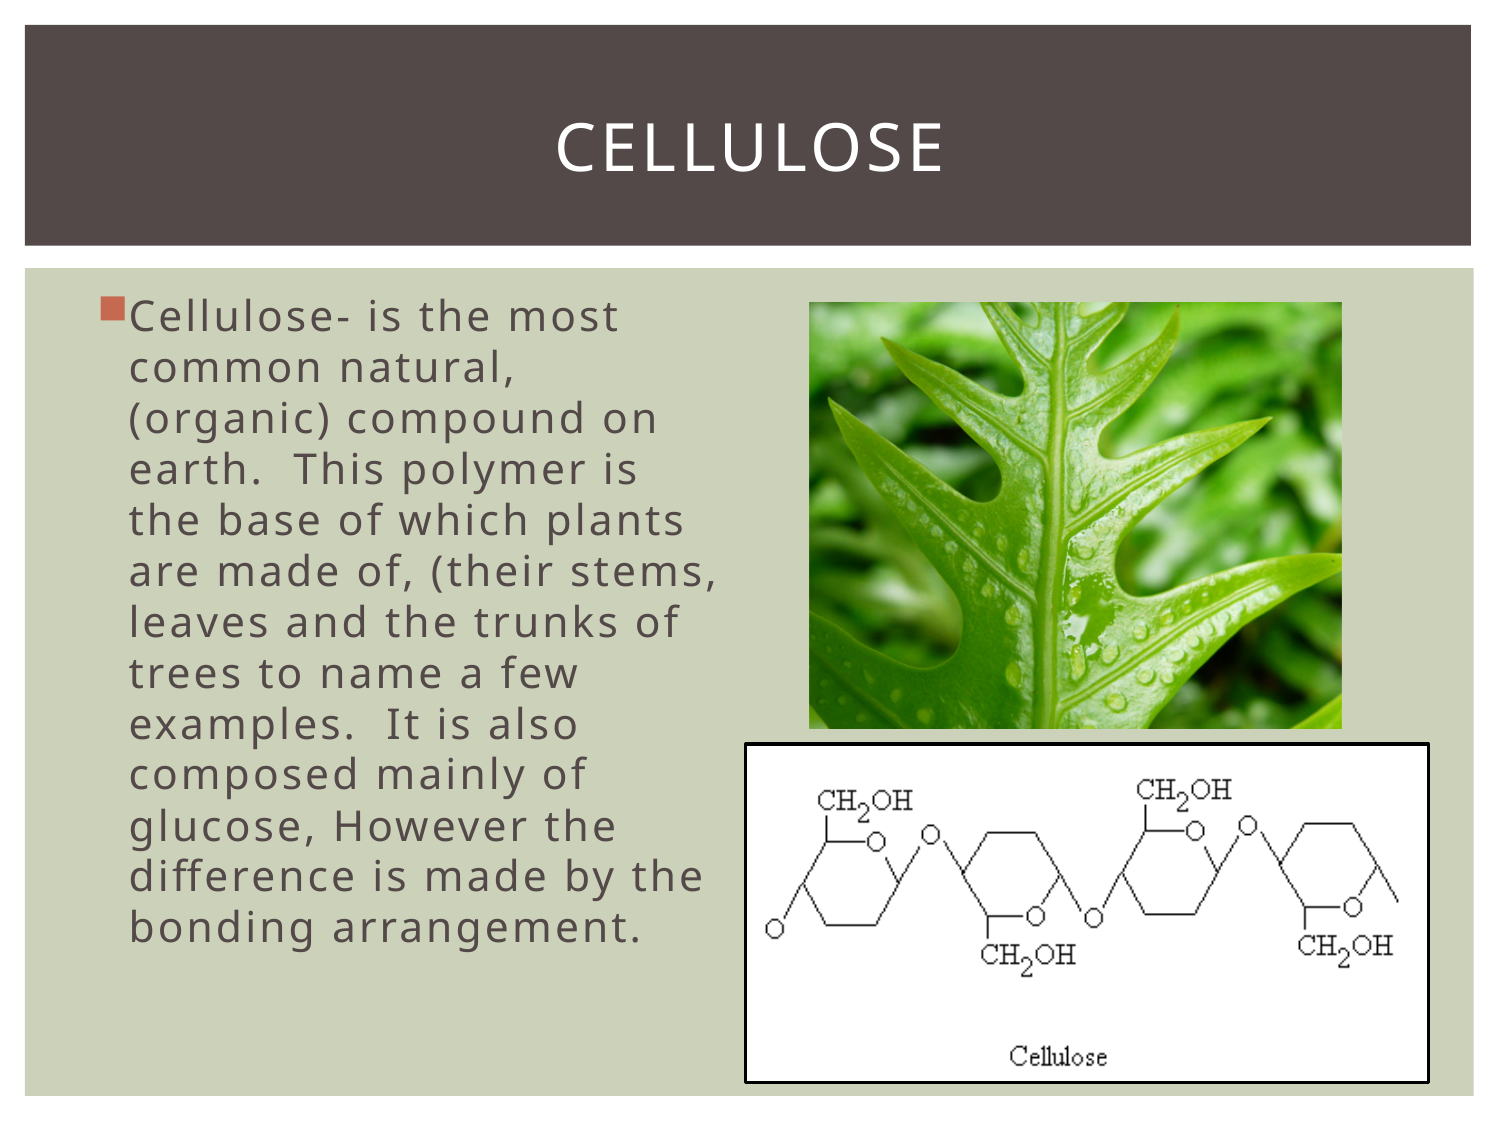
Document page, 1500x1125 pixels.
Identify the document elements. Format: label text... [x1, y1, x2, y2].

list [808, 302, 1342, 729]
picture [747, 755, 1445, 1083]
title Cellulose [62, 58, 1438, 232]
text_box [744, 742, 1430, 757]
list Cellulose- is the most common natural, (organic) compound on earth. This polymer is the base of which plants are made of, (their stems, leaves and the trunks of trees to name a few examples. It is also composed mainly of glucose, However the difference is made by the bonding arrangement. [75, 281, 738, 1005]
